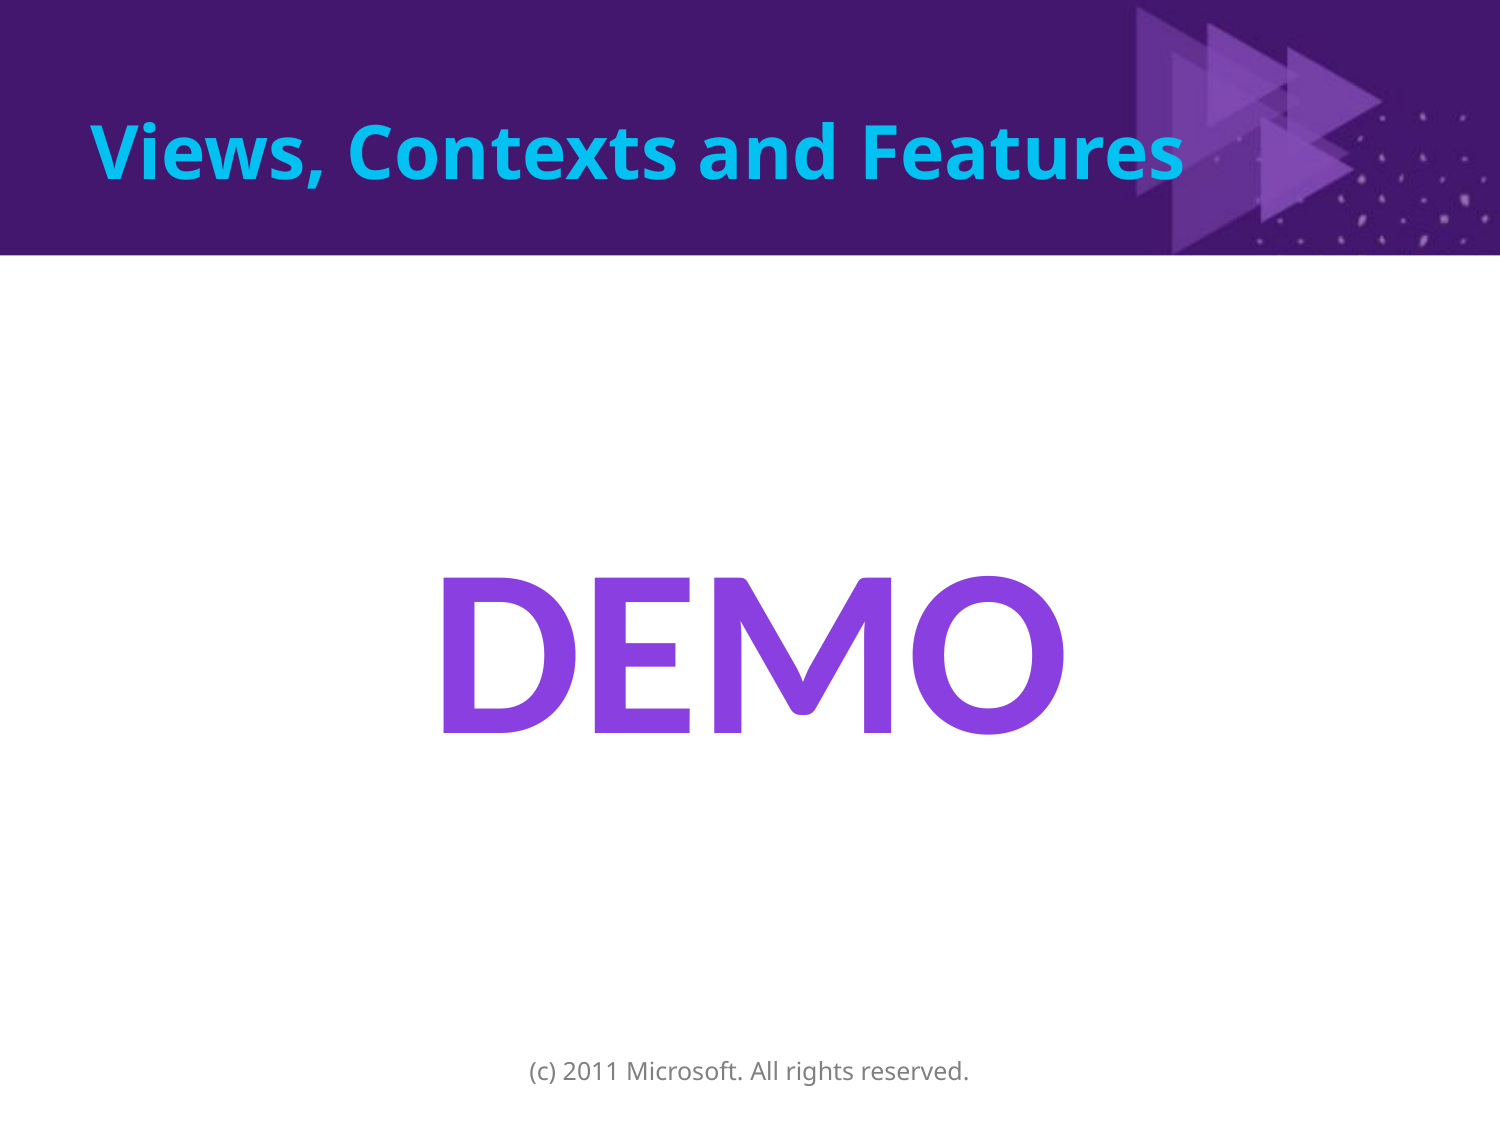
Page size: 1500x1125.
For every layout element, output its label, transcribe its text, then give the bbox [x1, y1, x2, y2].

text_box DEMO [415, 486, 1085, 790]
title Views, Contexts and Features [75, 56, 1425, 244]
picture [0, 0, 1500, 255]
footer (c) 2011 Microsoft. All rights reserved. [512, 1042, 988, 1103]
